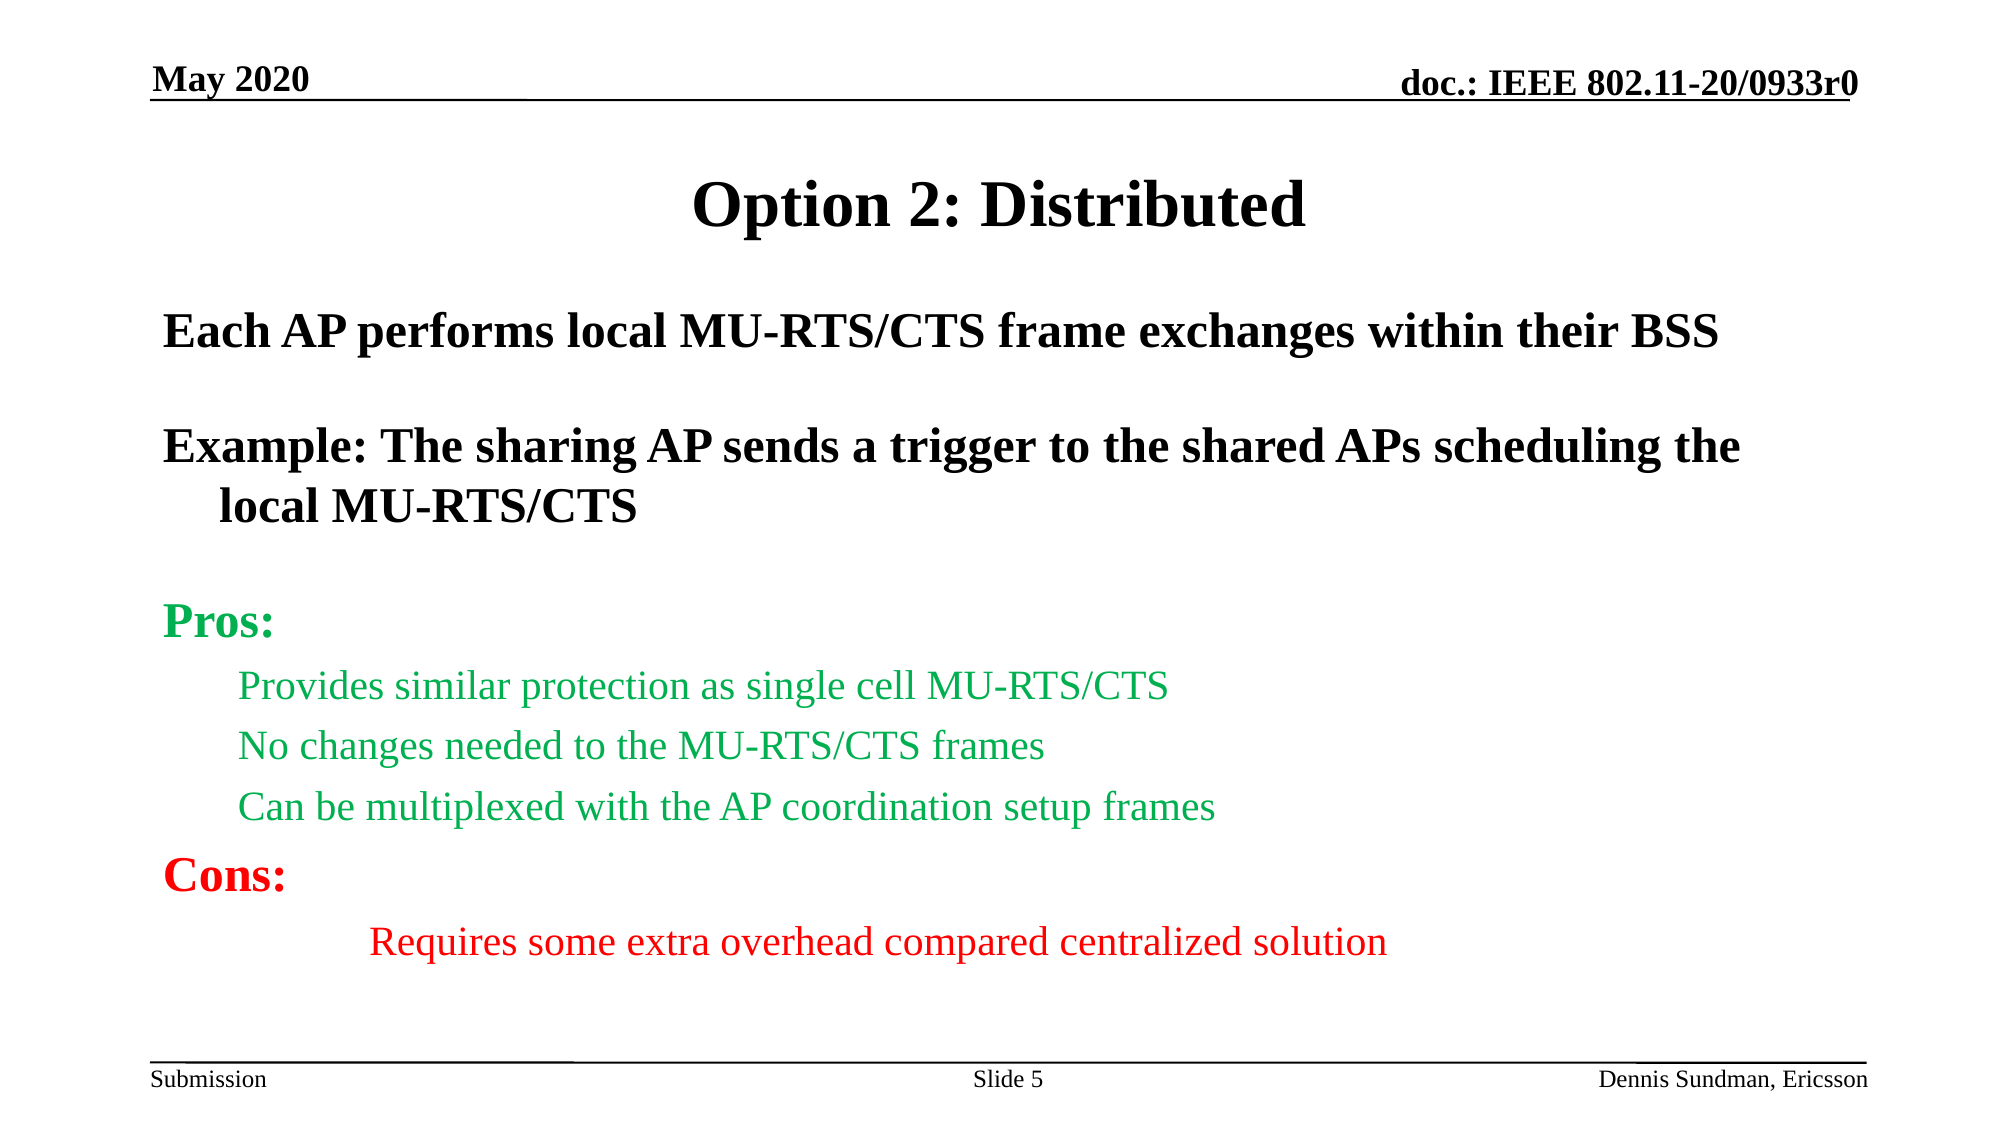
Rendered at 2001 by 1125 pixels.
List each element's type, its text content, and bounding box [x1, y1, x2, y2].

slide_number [152, 54, 563, 100]
title Option 2: Distributed [149, 112, 1850, 288]
slide_number Slide 5 [950, 1061, 1067, 1123]
list Each AP performs local MU-RTS/CTS frame exchanges within their BSS Example: The sharing AP sends a trigger to the shared APs scheduling the local MU-RTS/CTS Pros: Provides similar protection as single cell MU-RTS/CTS No changes needed to the MU-RTS/CTS frames Can be multiplexed with the AP coordination setup frames Cons: Requires some extra overhead compared centralized solution [147, 289, 1848, 966]
footer Dennis Sundman, Ericsson [1171, 1061, 1869, 1093]
